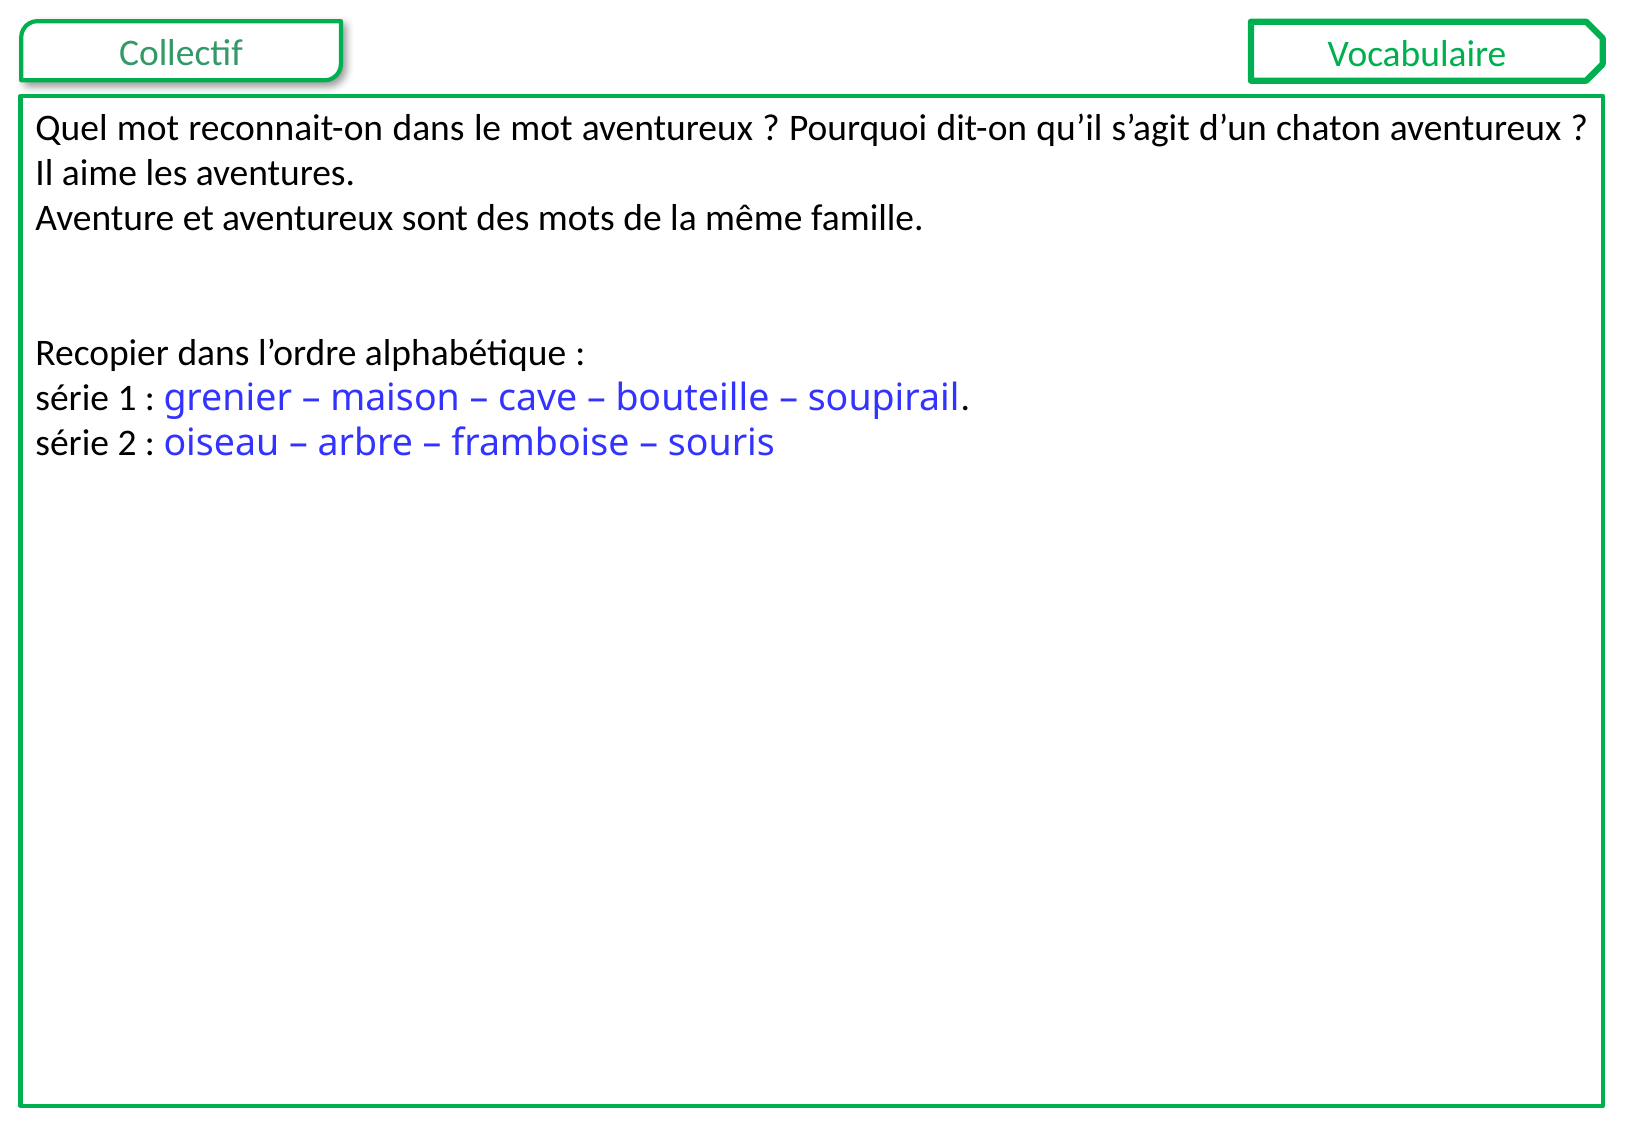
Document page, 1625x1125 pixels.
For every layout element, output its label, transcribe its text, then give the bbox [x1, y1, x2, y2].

list Quel mot reconnait-on dans le mot aventureux ? Pourquoi dit-on qu’il s’agit d’un chaton aventureux ? Il aime les aventures. Aventure et aventureux sont des mots de la même famille. Recopier dans l’ordre alphabétique : série 1 : grenier – maison – cave – bouteille – soupirail. série 2 : oiseau – arbre – framboise – souris [18, 94, 1605, 1108]
list Vocabulaire [1250, 21, 1584, 81]
